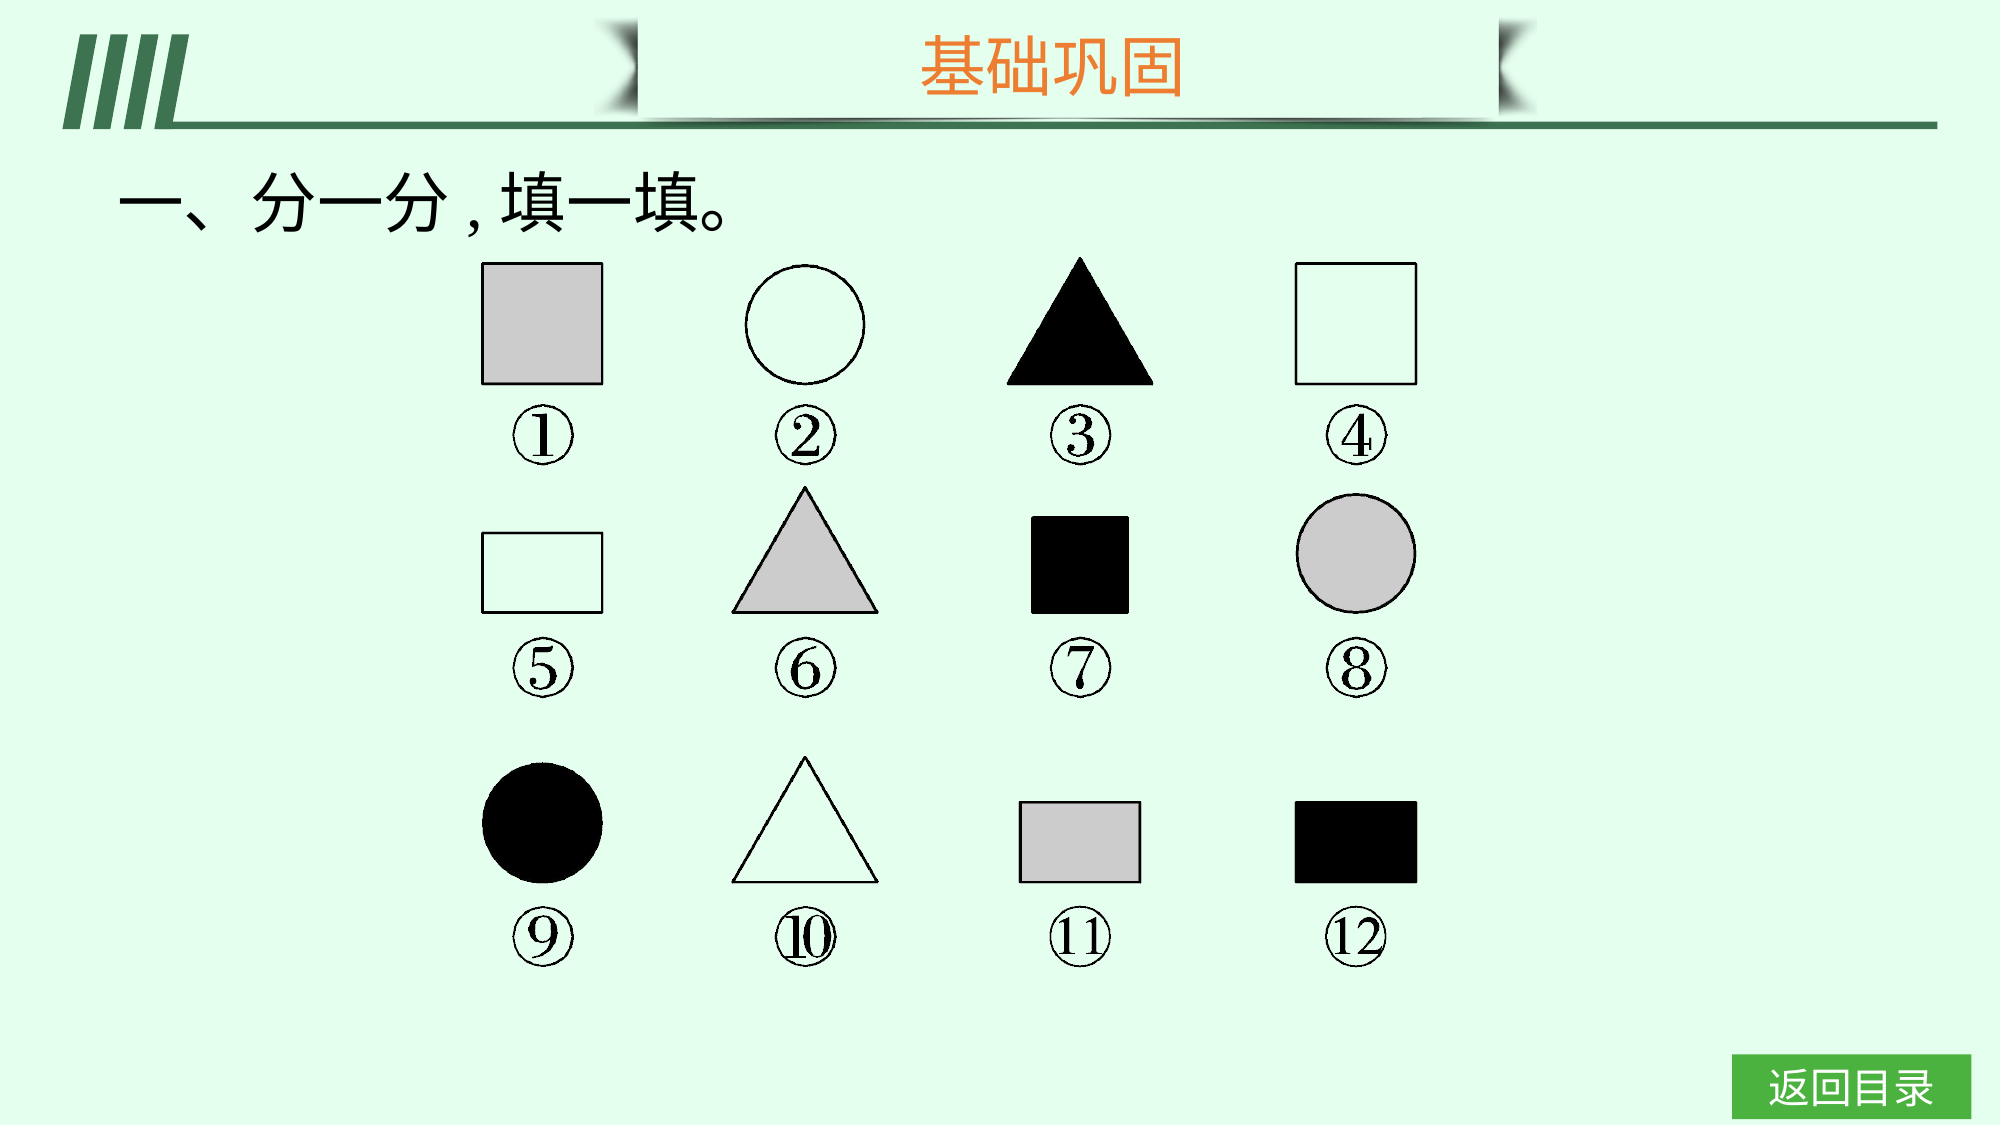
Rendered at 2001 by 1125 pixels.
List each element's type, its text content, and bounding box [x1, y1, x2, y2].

picture [478, 257, 1421, 971]
text_box 一、分一分,填一填。 [102, 137, 797, 249]
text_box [62, 34, 1938, 130]
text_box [594, 16, 1537, 127]
